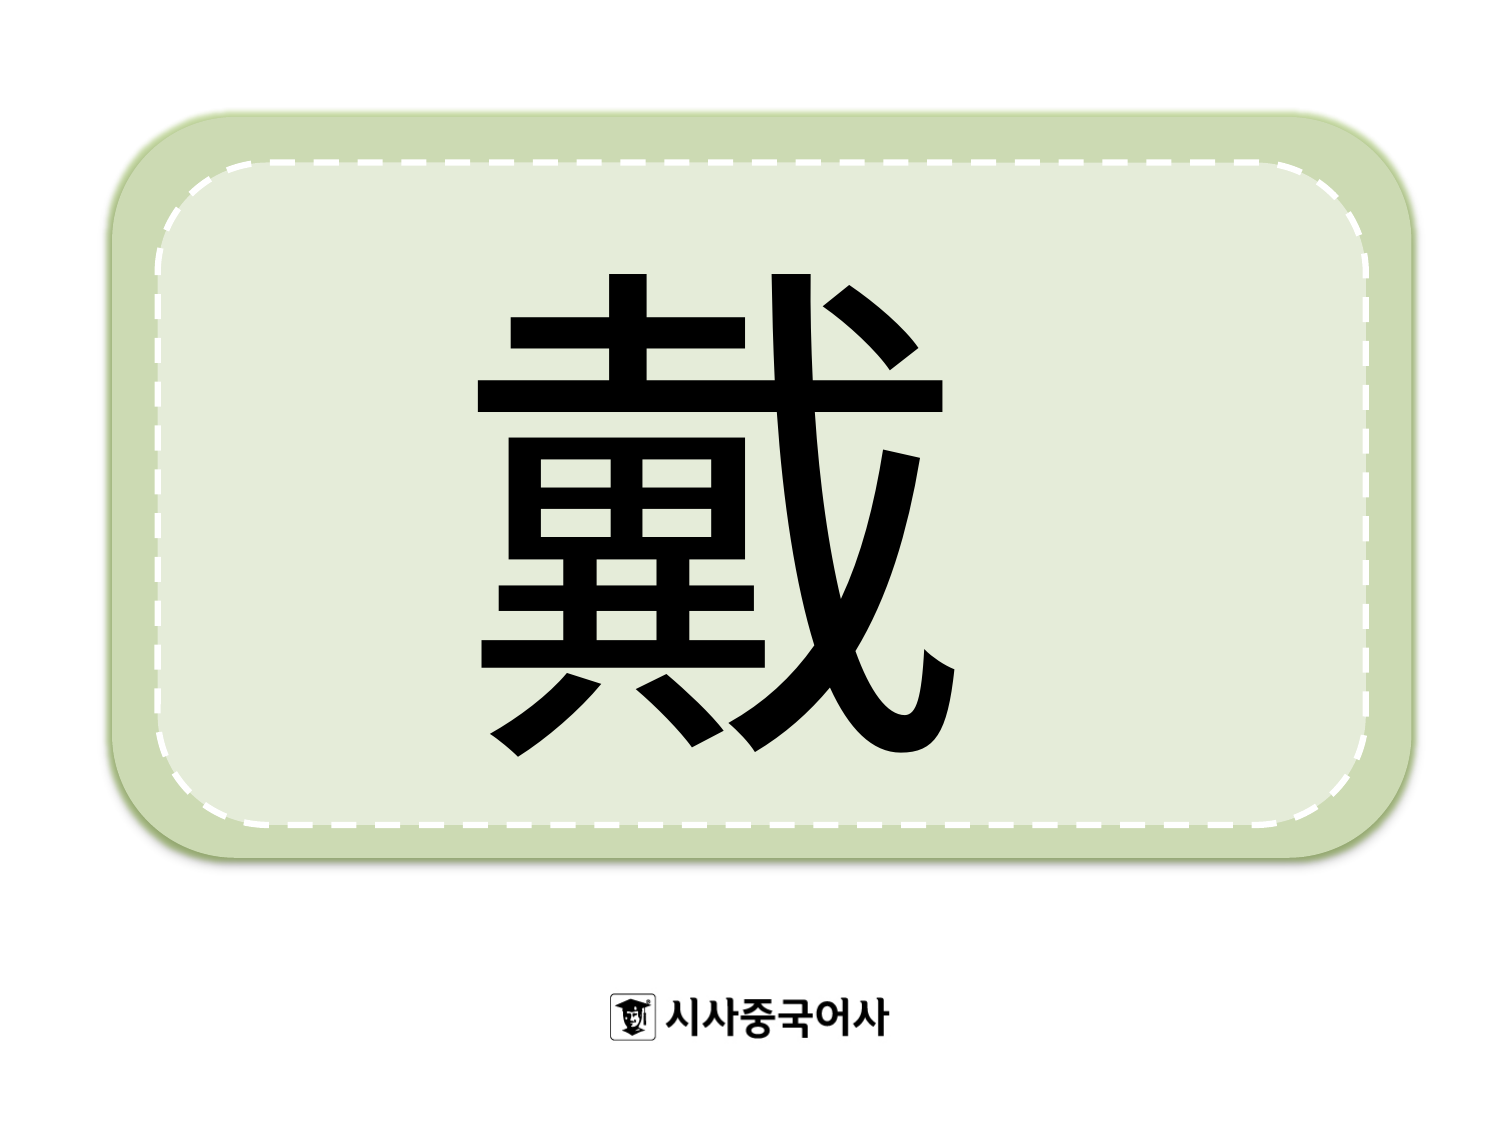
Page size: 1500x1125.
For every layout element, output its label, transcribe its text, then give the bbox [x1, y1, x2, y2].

picture [602, 987, 898, 1047]
text_box [162, 160, 1371, 824]
text_box 戴 [171, 172, 1380, 836]
